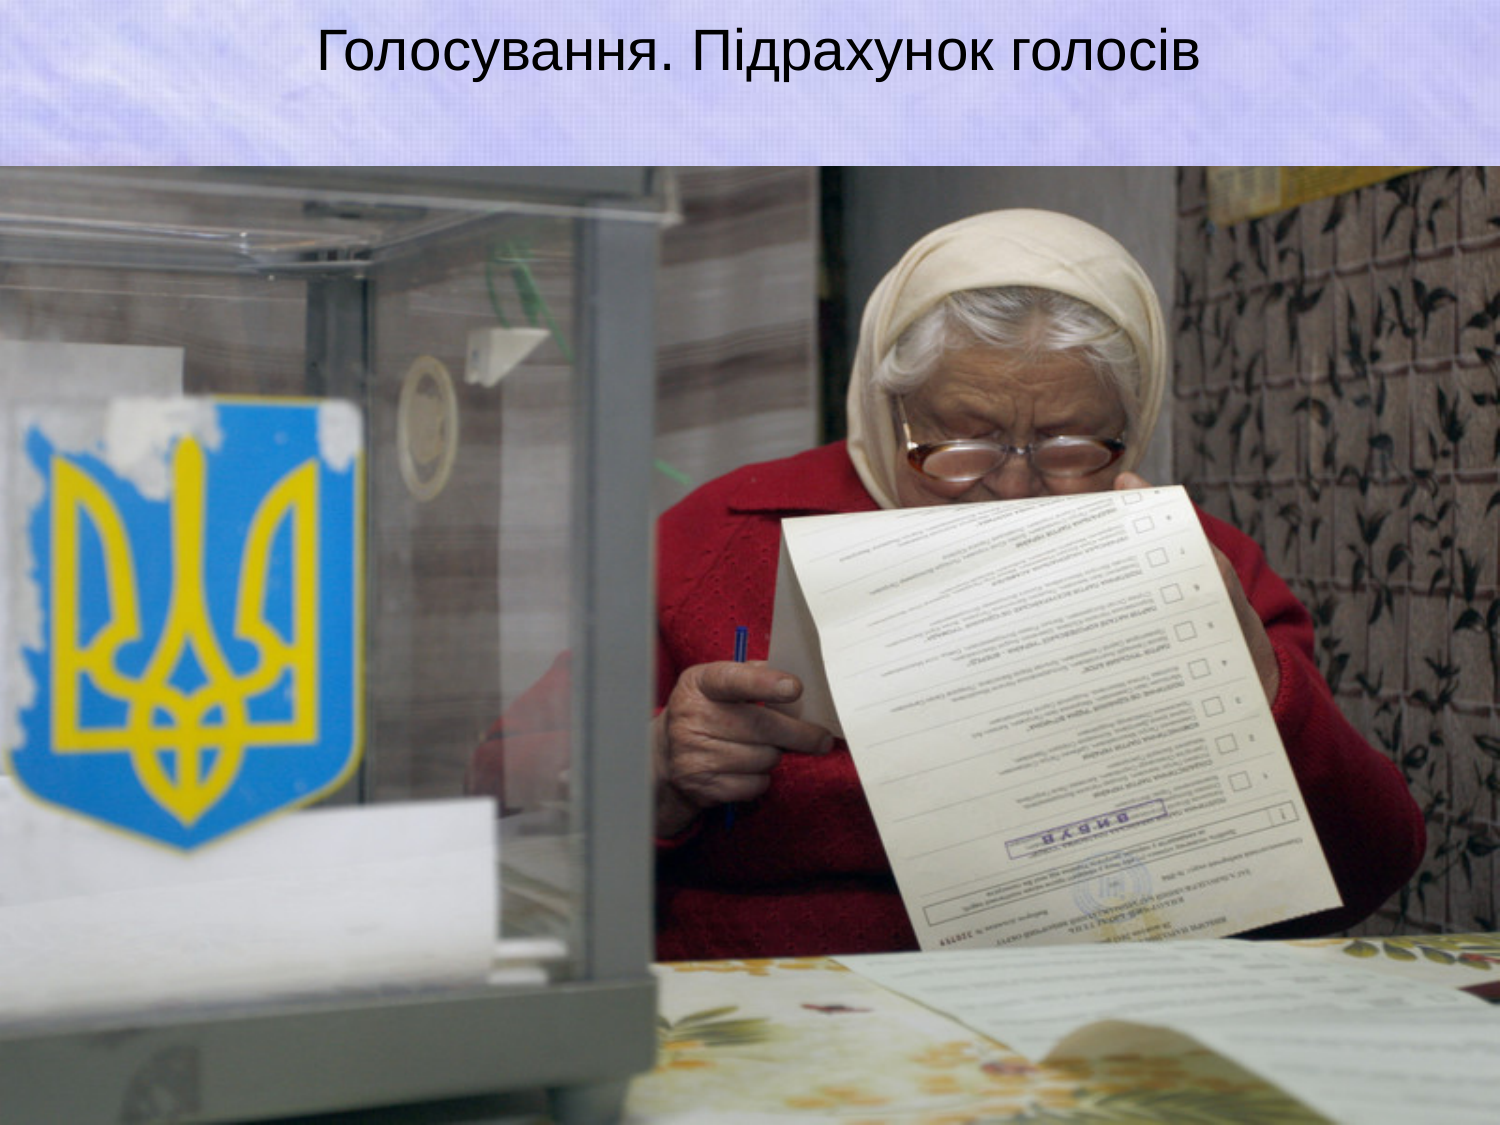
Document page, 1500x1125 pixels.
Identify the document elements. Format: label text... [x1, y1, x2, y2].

picture [0, 0, 1500, 1125]
title Голосування. Підрахунок голосів [38, 44, 1480, 165]
